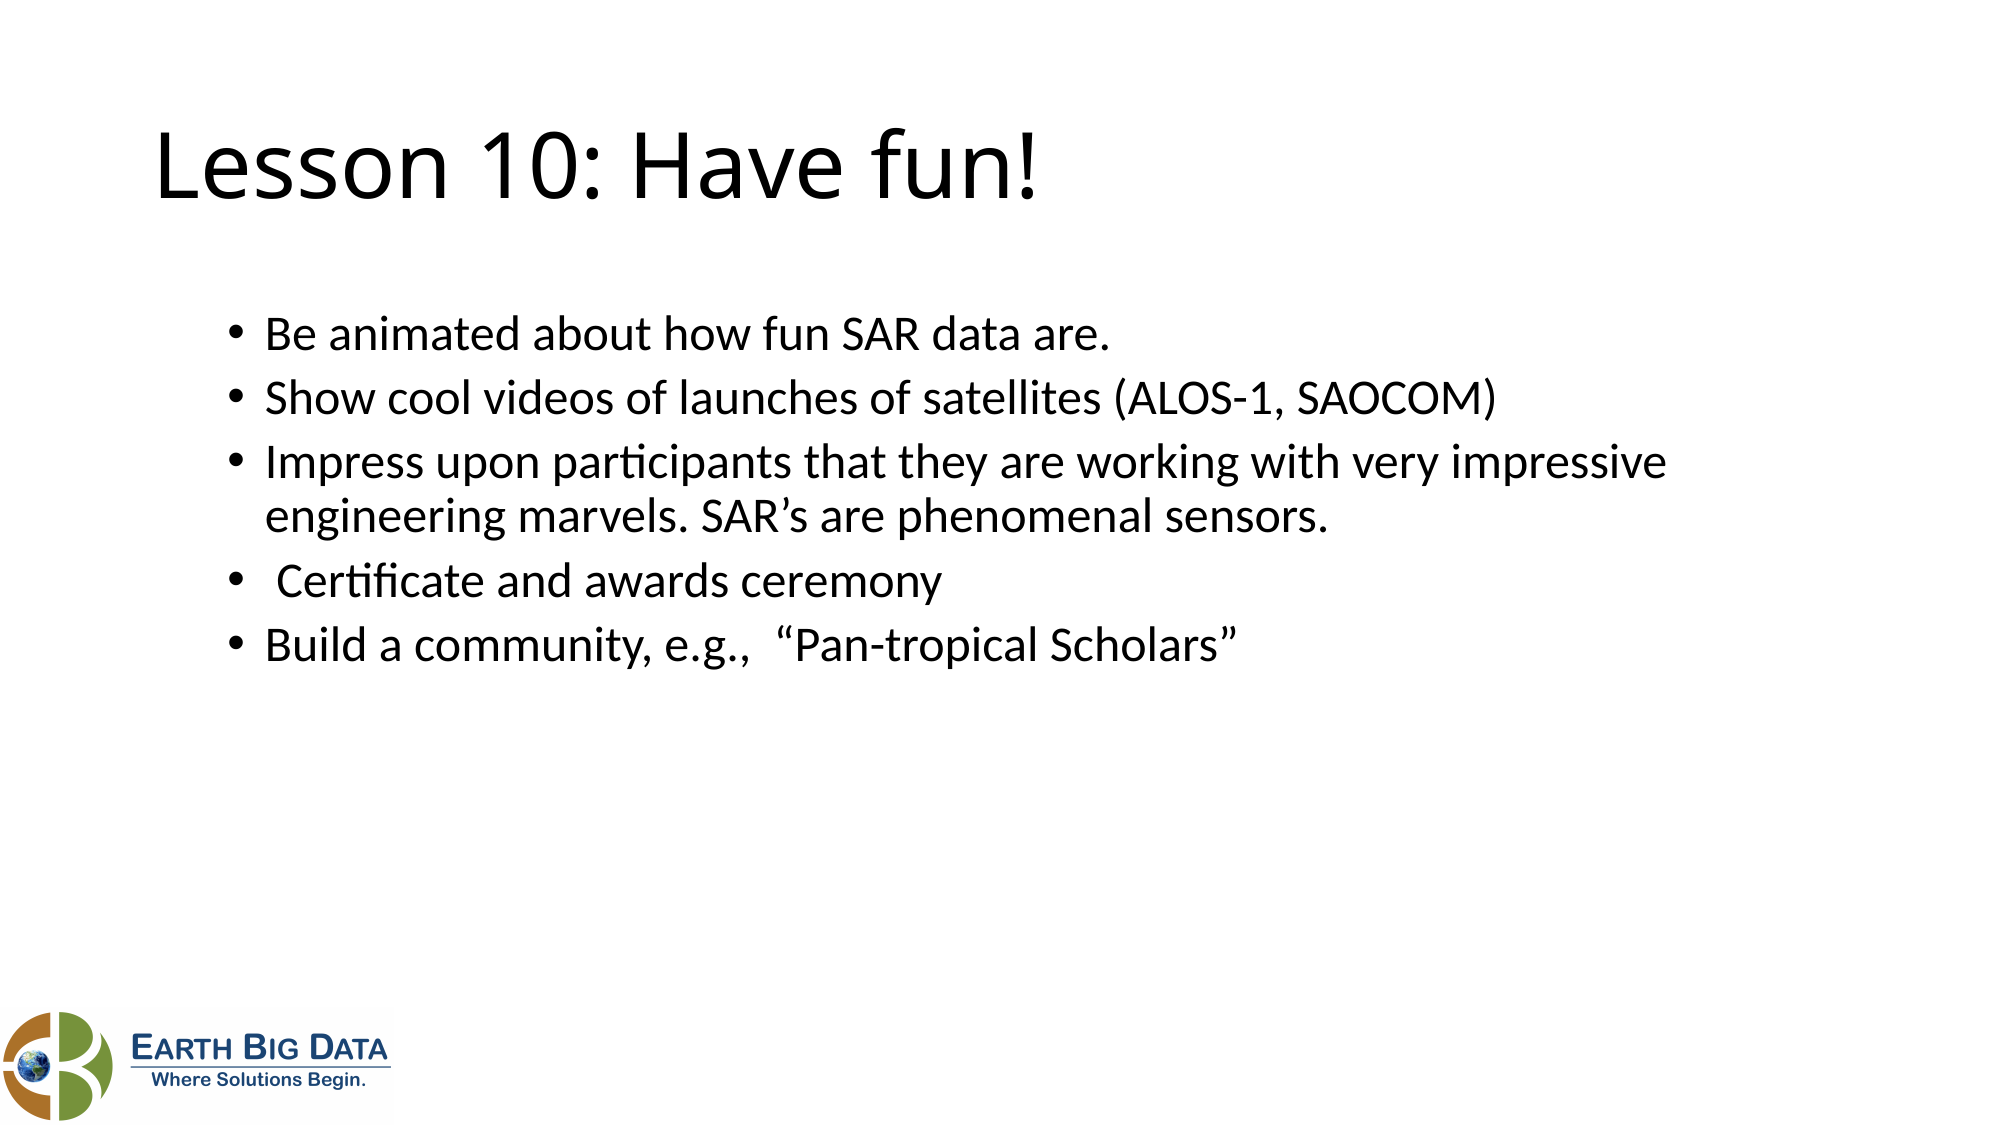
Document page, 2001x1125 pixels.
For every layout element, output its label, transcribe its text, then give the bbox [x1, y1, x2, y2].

list Be animated about how fun SAR data are. Show cool videos of launches of satellites (ALOS-1, SAOCOM) Impress upon participants that they are working with very impressive engineering marvels. SAR’s are phenomenal sensors. Certificate and awards ceremony Build a community, e.g., “Pan-tropical Scholars” [137, 299, 1863, 1014]
picture [0, 1007, 394, 1125]
title Lesson 10: Have fun! [137, 59, 1863, 278]
